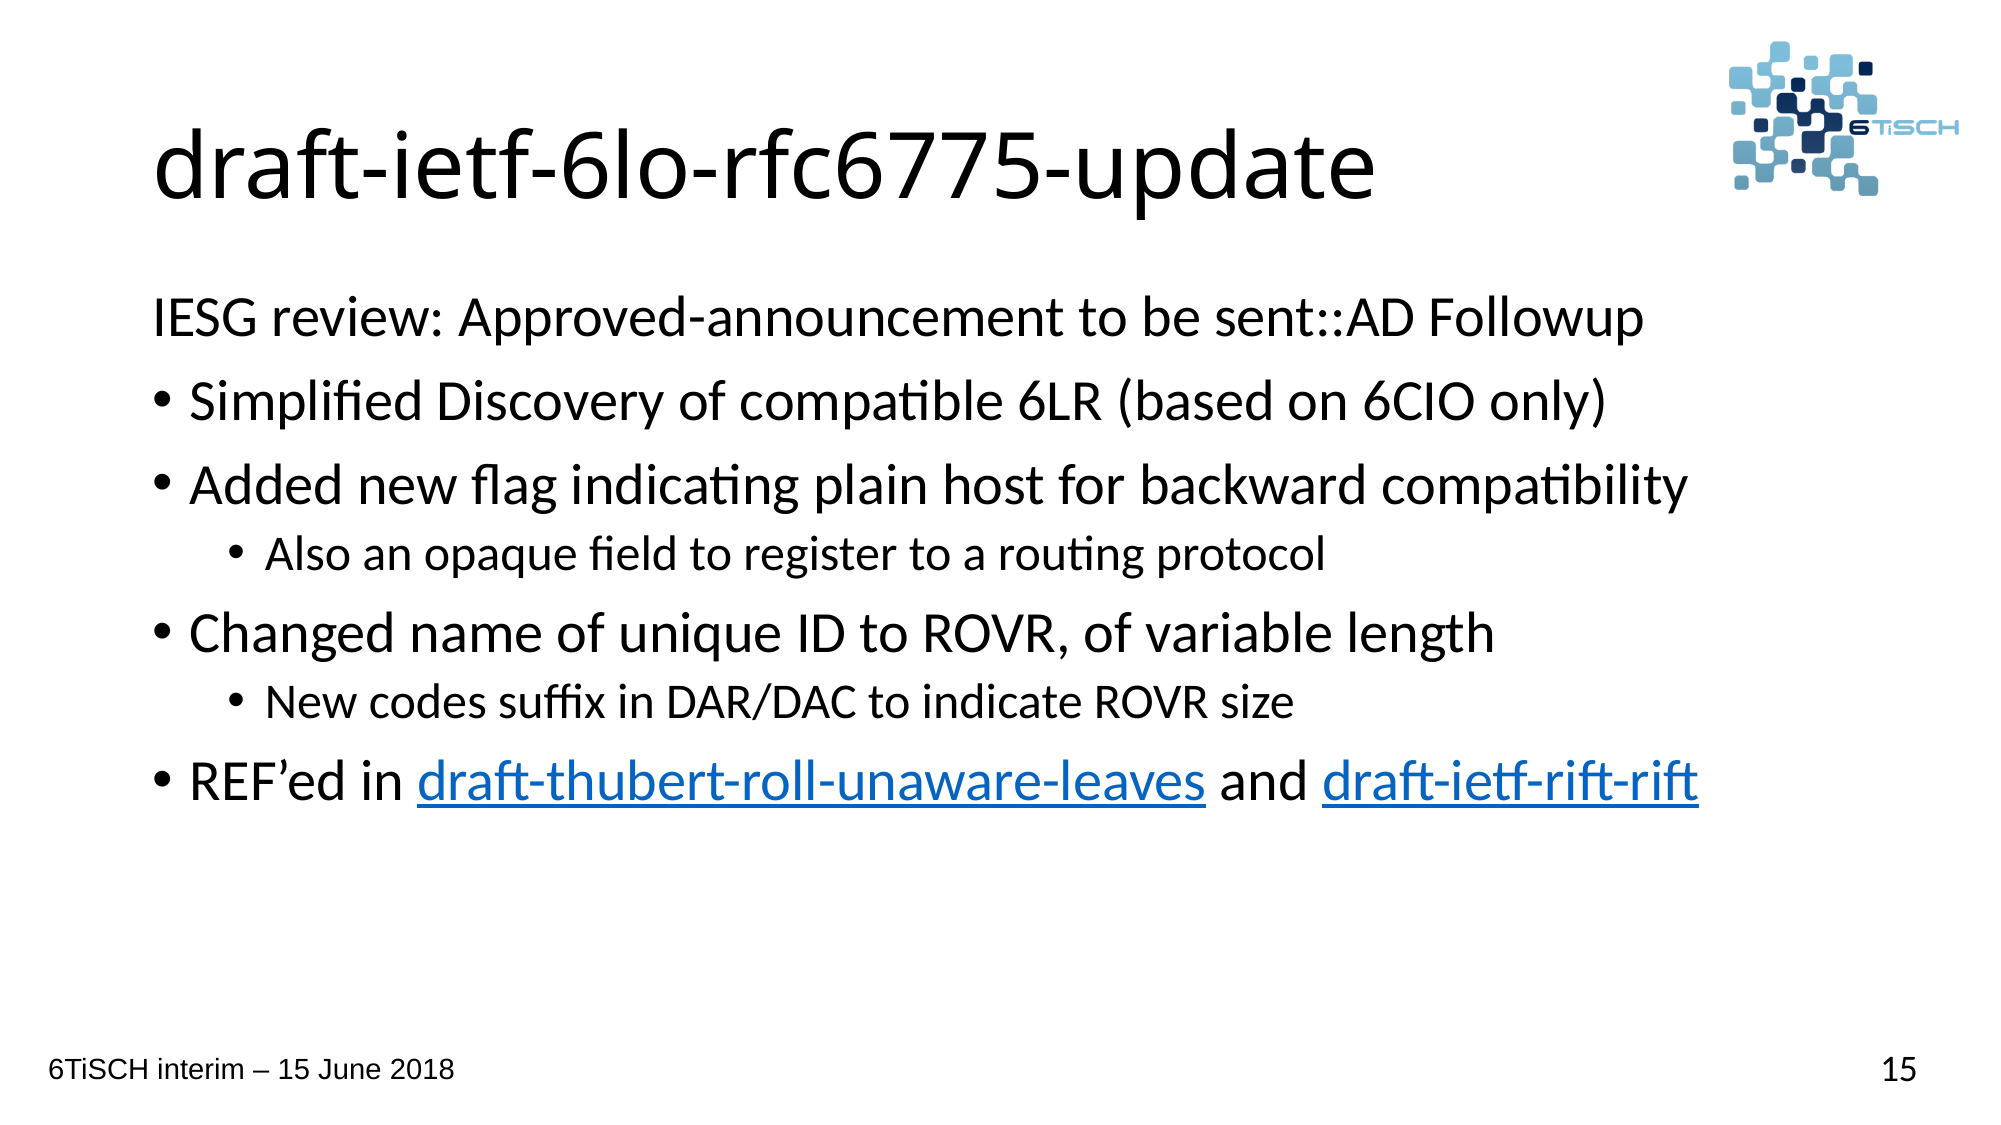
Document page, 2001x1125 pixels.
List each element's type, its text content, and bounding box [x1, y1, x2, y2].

slide_number 15 [1482, 1036, 1933, 1097]
title draft-ietf-6lo-rfc6775-update [137, 59, 1863, 278]
picture [1725, 37, 1963, 200]
list IESG review: Approved-announcement to be sent::AD Followup Simplified Discovery of compatible 6LR (based on 6CIO only) Added new flag indicating plain host for backward compatibility Also an opaque field to register to a routing protocol Changed name of unique ID to ROVR, of variable length New codes suffix in DAR/DAC to indicate ROVR size REF’ed in draft-thubert-roll-unaware-leaves and draft-ietf-rift-rift [137, 279, 1863, 993]
